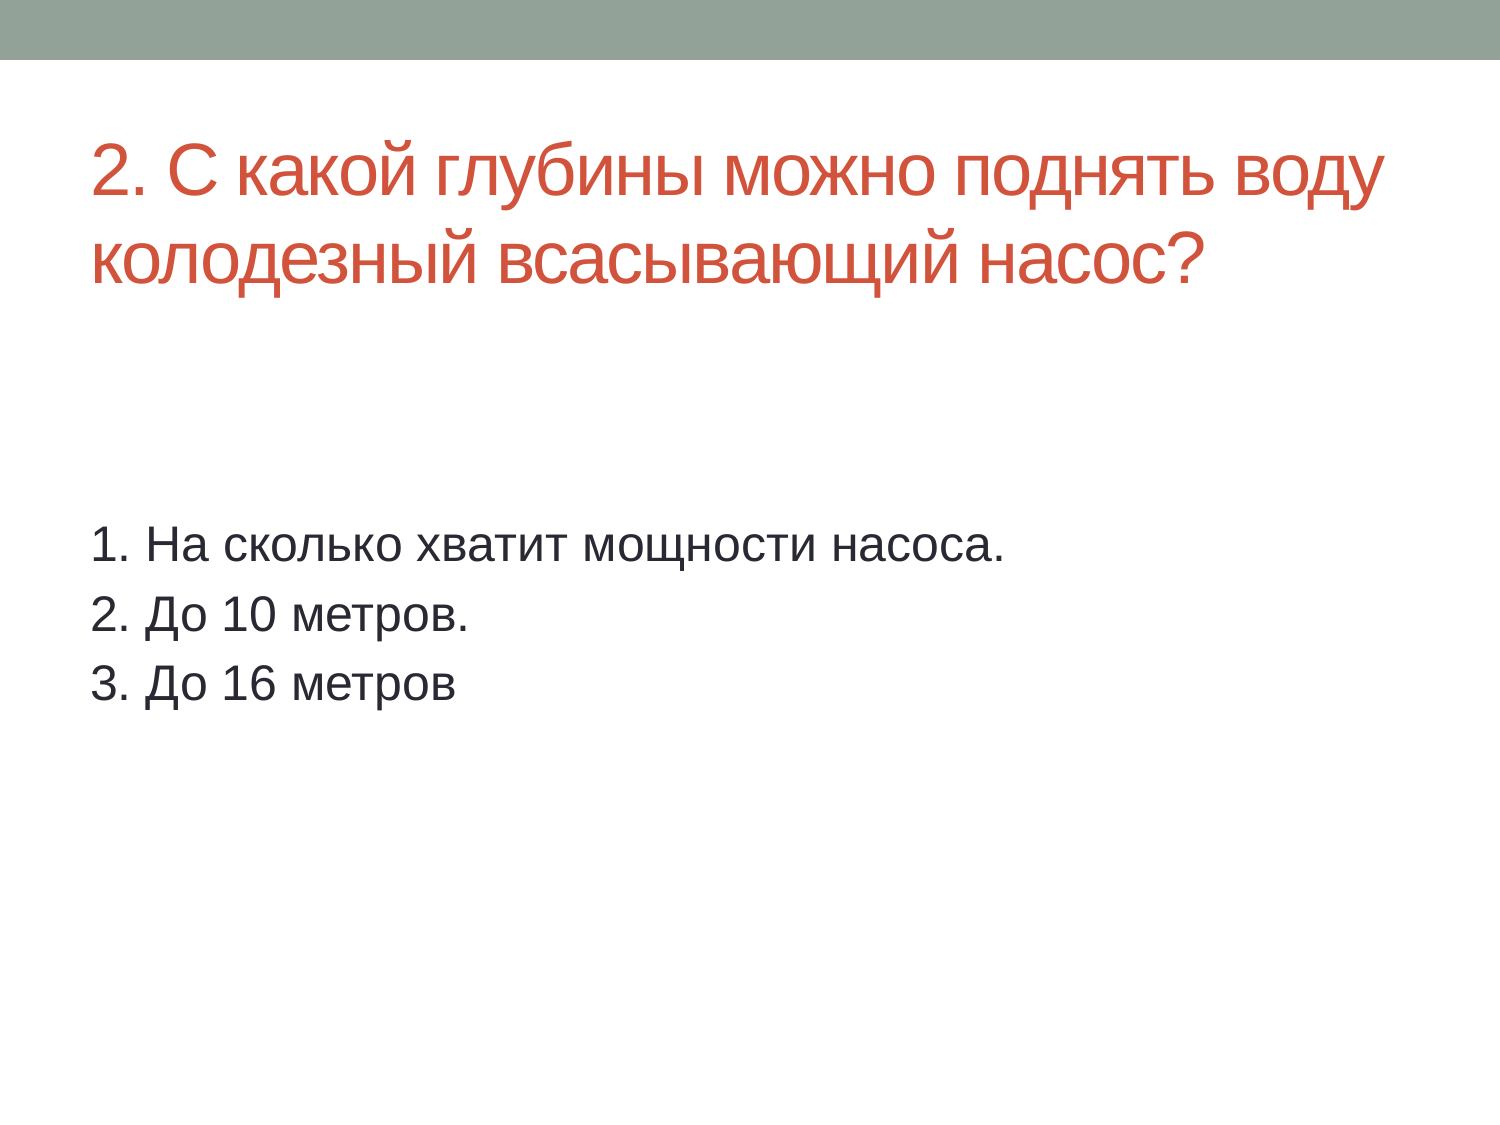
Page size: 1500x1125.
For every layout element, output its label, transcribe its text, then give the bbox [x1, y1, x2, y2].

title 2. С какой глубины можно поднять воду колодезный всасывающий насос? [75, 87, 1425, 421]
list 1. На сколько хватит мощности насоса. 2. До 10 метров. 3. До 16 метров [75, 503, 1425, 1063]
